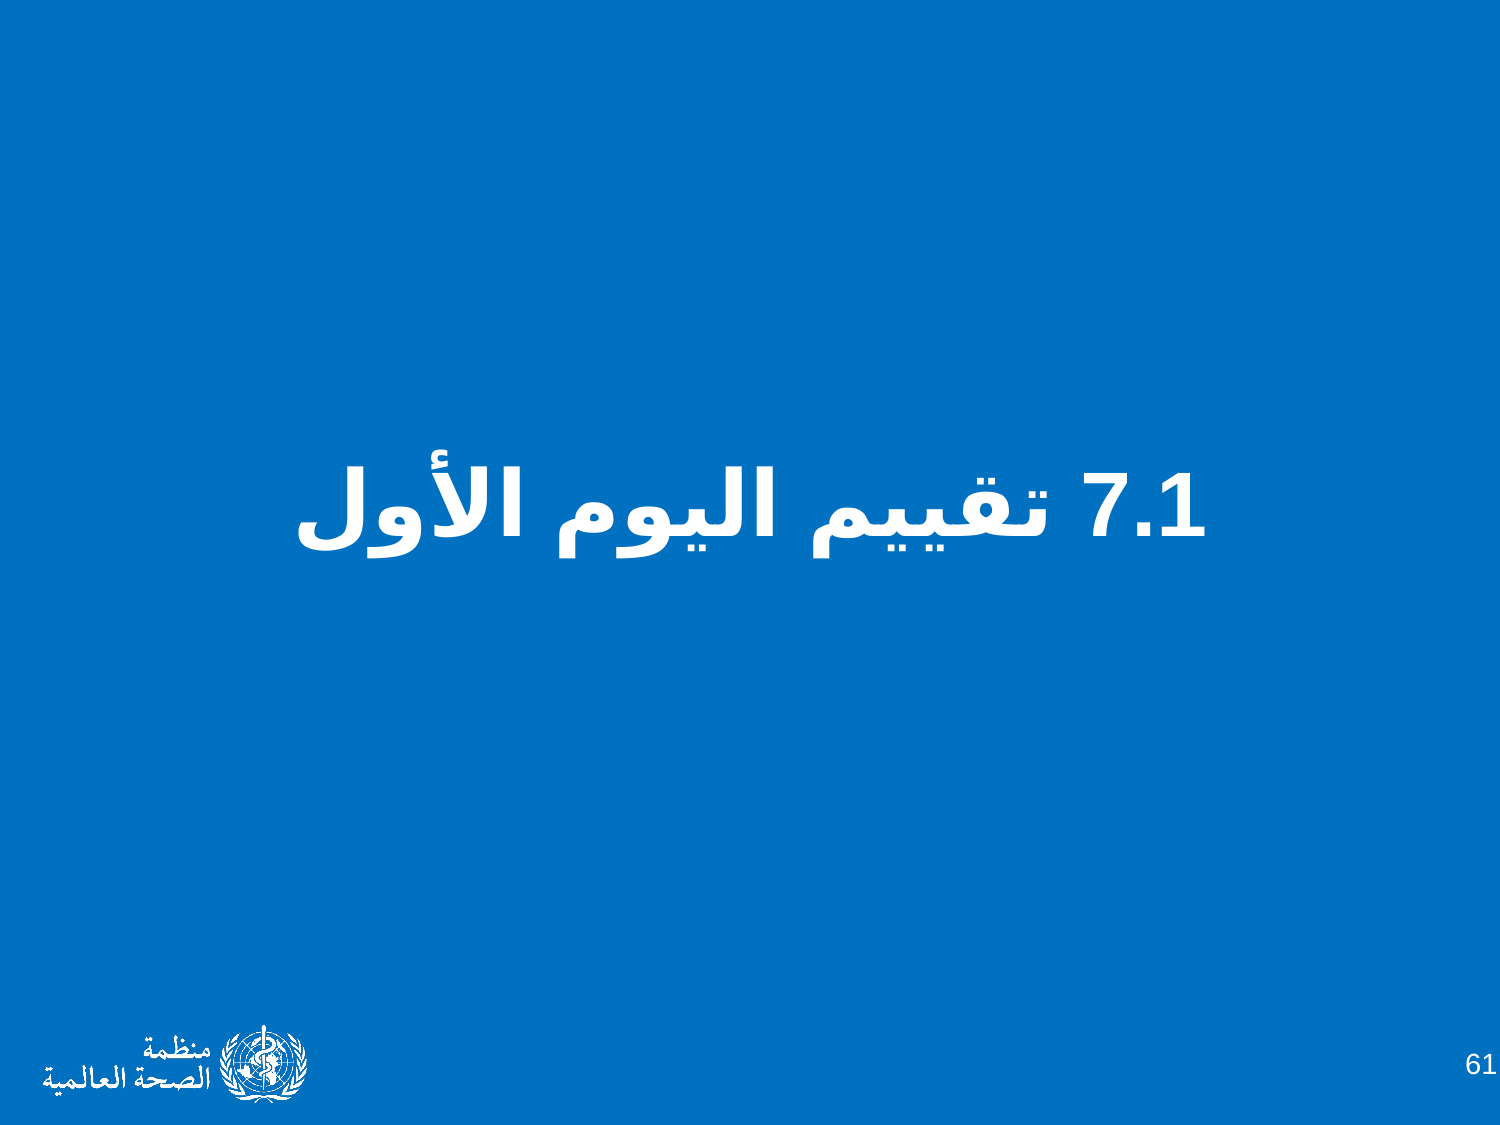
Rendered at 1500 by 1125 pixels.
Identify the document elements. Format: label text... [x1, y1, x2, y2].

picture [43, 1025, 307, 1103]
list 7.1 تقييم اليوم الأول [0, 0, 1500, 1001]
